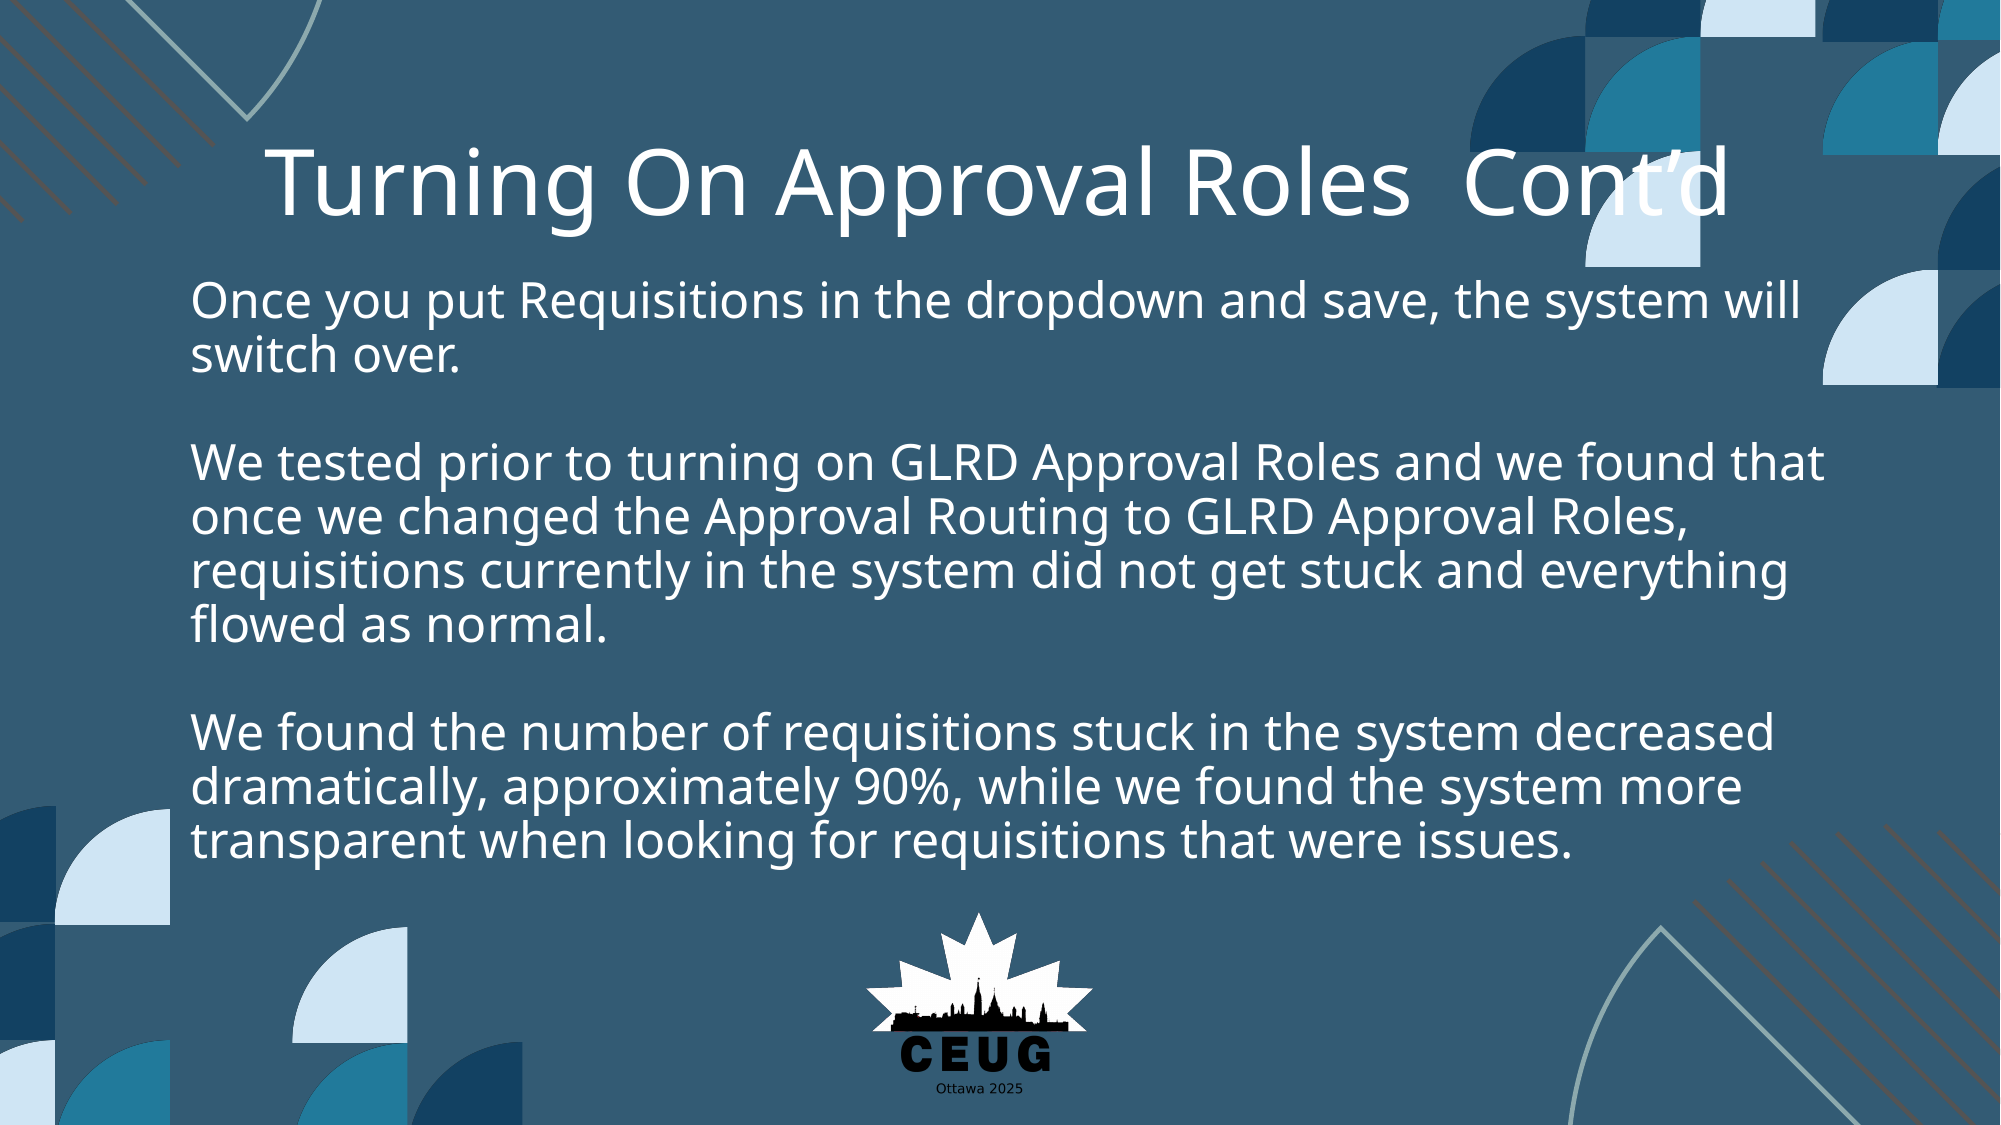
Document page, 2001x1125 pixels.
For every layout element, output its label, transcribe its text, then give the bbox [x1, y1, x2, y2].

picture [292, 1049, 523, 1125]
title Turning On Approval Roles Cont’d [137, 76, 1863, 295]
picture [866, 1049, 1093, 1100]
picture [1822, 0, 2001, 388]
picture [1470, 0, 1816, 76]
text_box Once you put Requisitions in the dropdown and save, the system will switch over. We tested prior to turning on GLRD Approval Roles and we found that once we changed the Approval Routing to GLRD Approval Roles, requisitions currently in the system did not get stuck and everything flowed as normal. We found the number of requisitions stuck in the system decreased dramatically, approximately 90%, while we found the system more transparent when looking for requisitions that were issues. [175, 267, 1863, 1049]
picture [0, 806, 170, 1125]
